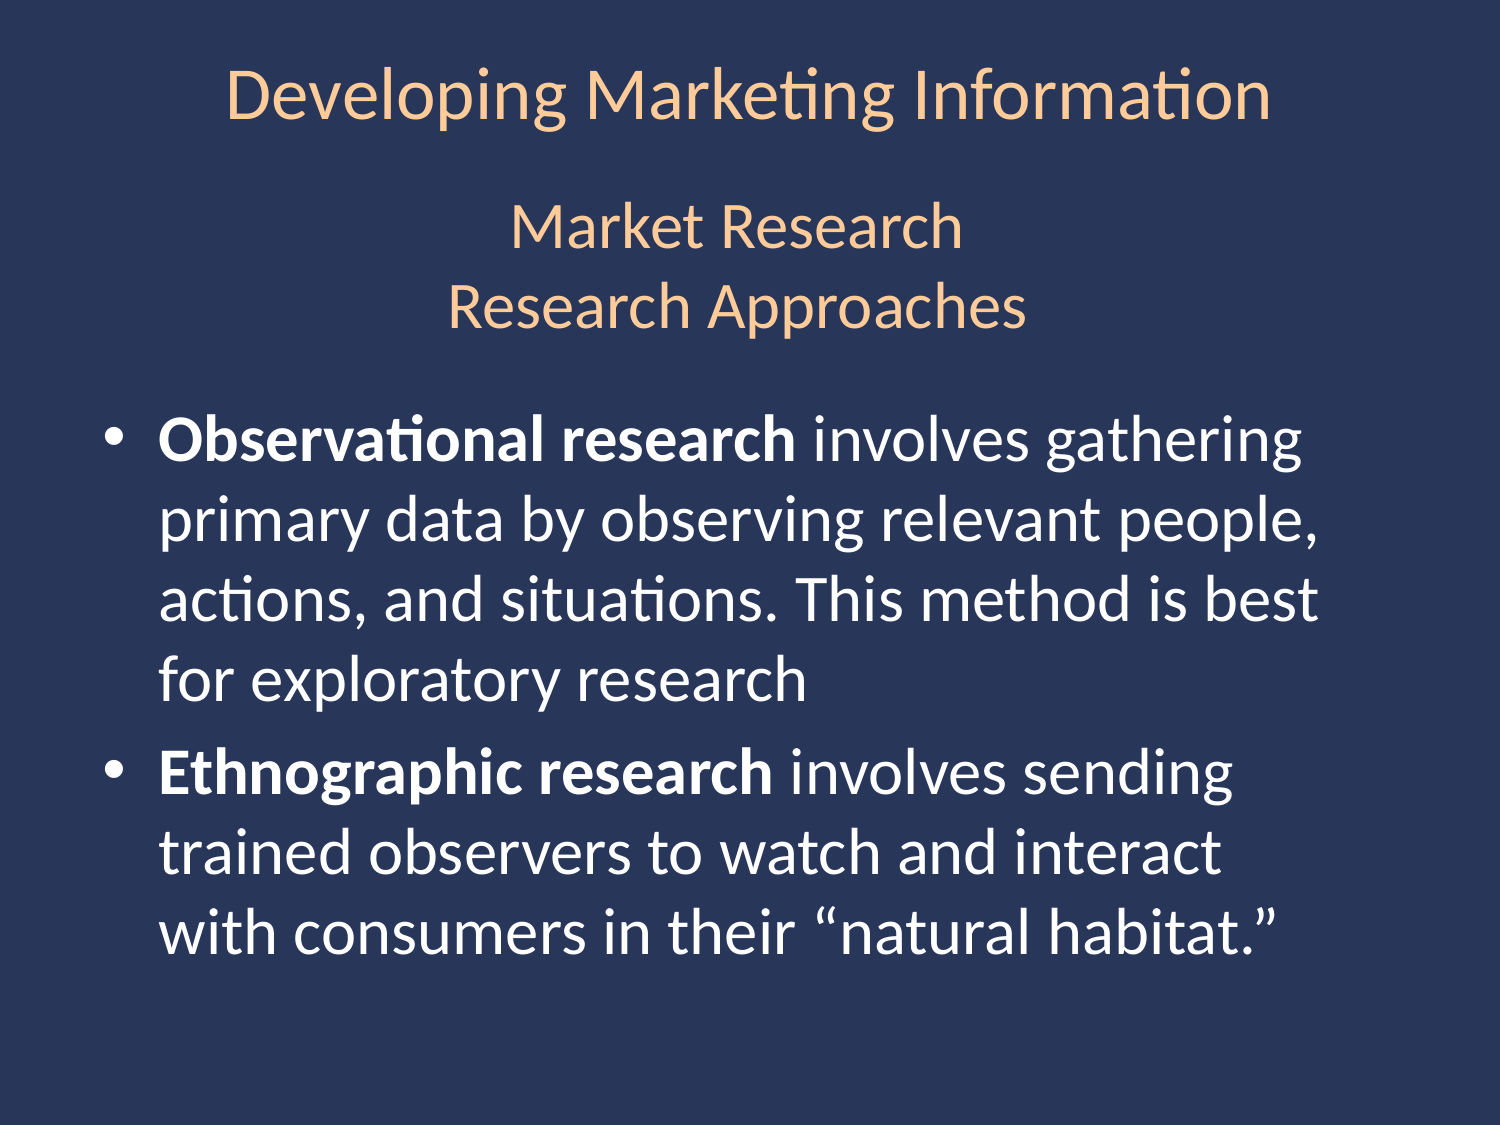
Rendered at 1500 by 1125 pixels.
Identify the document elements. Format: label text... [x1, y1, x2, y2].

text_box Observational research involves gathering primary data by observing relevant people, actions, and situations. This method is best for exploratory research Ethnographic research involves sending trained observers to watch and interact with consumers in their “natural habitat.” [87, 387, 1363, 1063]
text_box Developing Marketing Information [112, 37, 1388, 225]
text_box Market Research Research Approaches [150, 174, 1325, 238]
